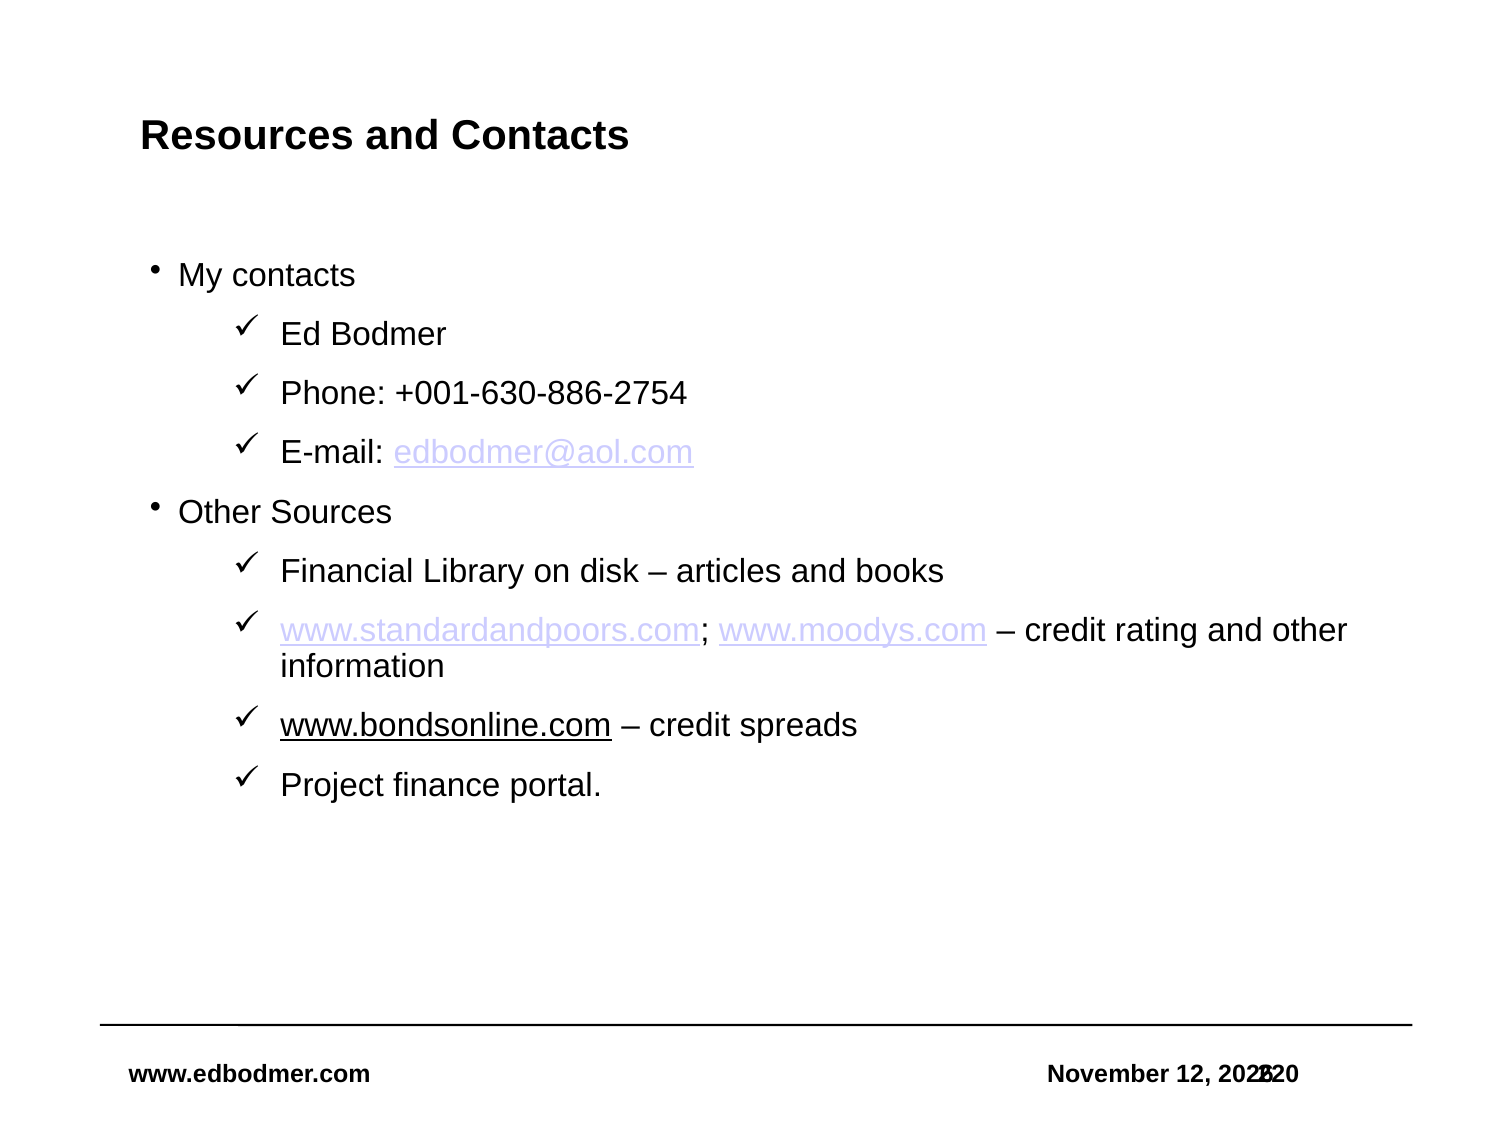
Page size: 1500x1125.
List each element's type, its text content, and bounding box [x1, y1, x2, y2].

list My contacts Ed Bodmer Phone: +001-630-886-2754 E-mail: edbodmer@aol.com Other Sources Financial Library on disk – articles and books www.standardandpoors.com; www.moodys.com – credit rating and other information www.bondsonline.com – credit spreads Project finance portal. [124, 249, 1376, 1001]
title Resources and Contacts [124, 99, 1288, 226]
